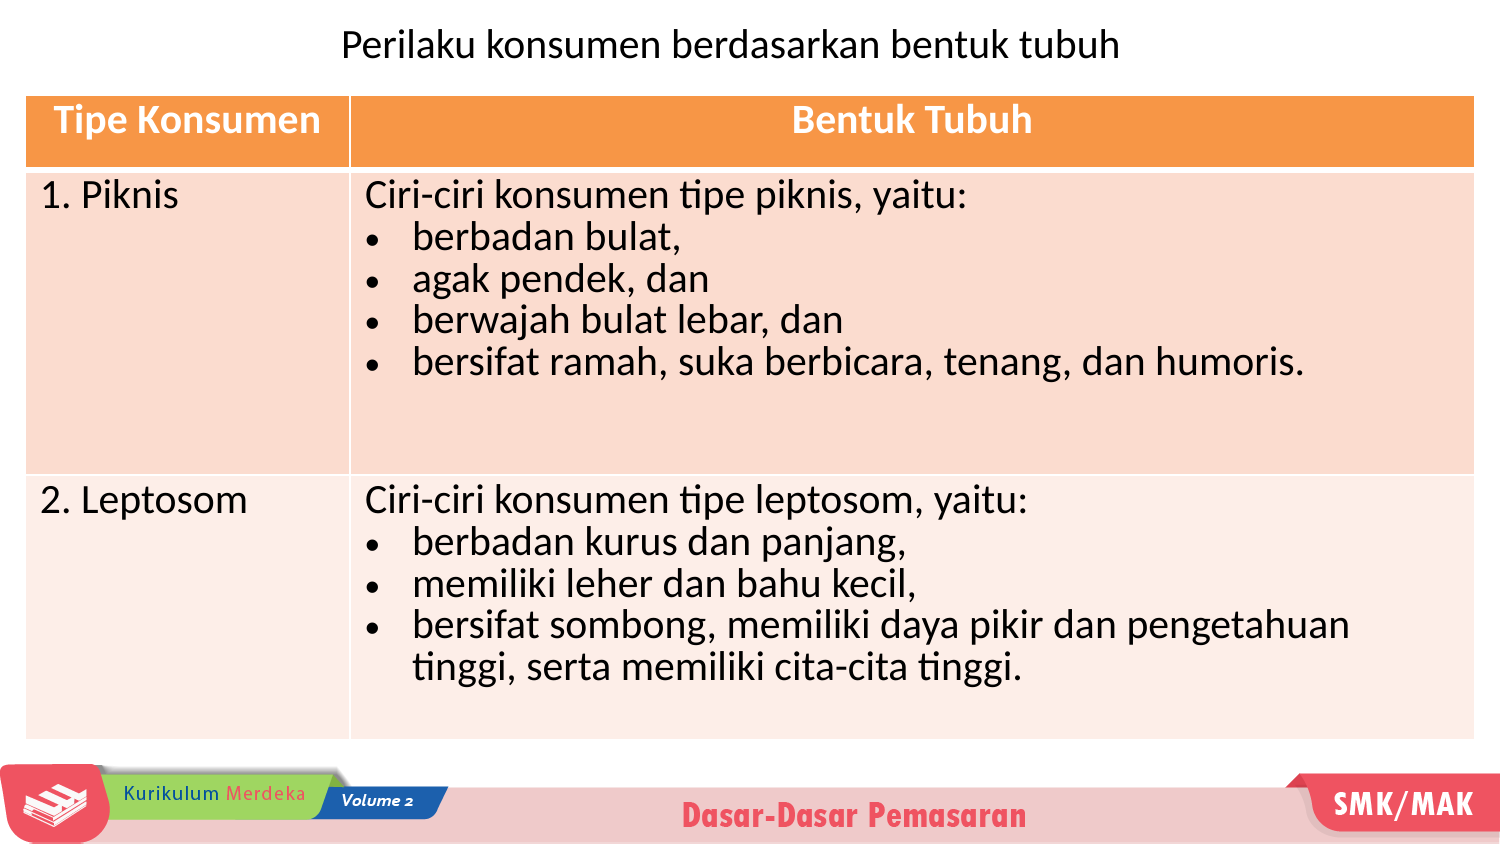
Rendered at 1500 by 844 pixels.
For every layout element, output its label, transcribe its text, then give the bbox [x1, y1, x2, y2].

table_cell Ciri-ciri konsumen tipe leptosom, yaitu: berbadan kurus dan panjang, memiliki leher dan bahu kecil, bersifat sombong, memiliki daya pikir dan pengetahuan tinggi, serta memiliki cita-cita tinggi. [351, 476, 1474, 739]
picture [0, 764, 1500, 844]
table_cell Ciri-ciri konsumen tipe piknis, yaitu: berbadan bulat, agak pendek, dan berwajah bulat lebar, dan bersifat ramah, suka berbicara, tenang, dan humoris. [351, 173, 1474, 474]
text_box Perilaku konsumen berdasarkan bentuk tubuh [174, 9, 1288, 75]
table_header Bentuk Tubuh [351, 96, 1474, 167]
table_cell 2. Leptosom [26, 476, 349, 739]
table_cell 1. Piknis [26, 173, 349, 474]
table_header Tipe Konsumen [26, 96, 349, 167]
